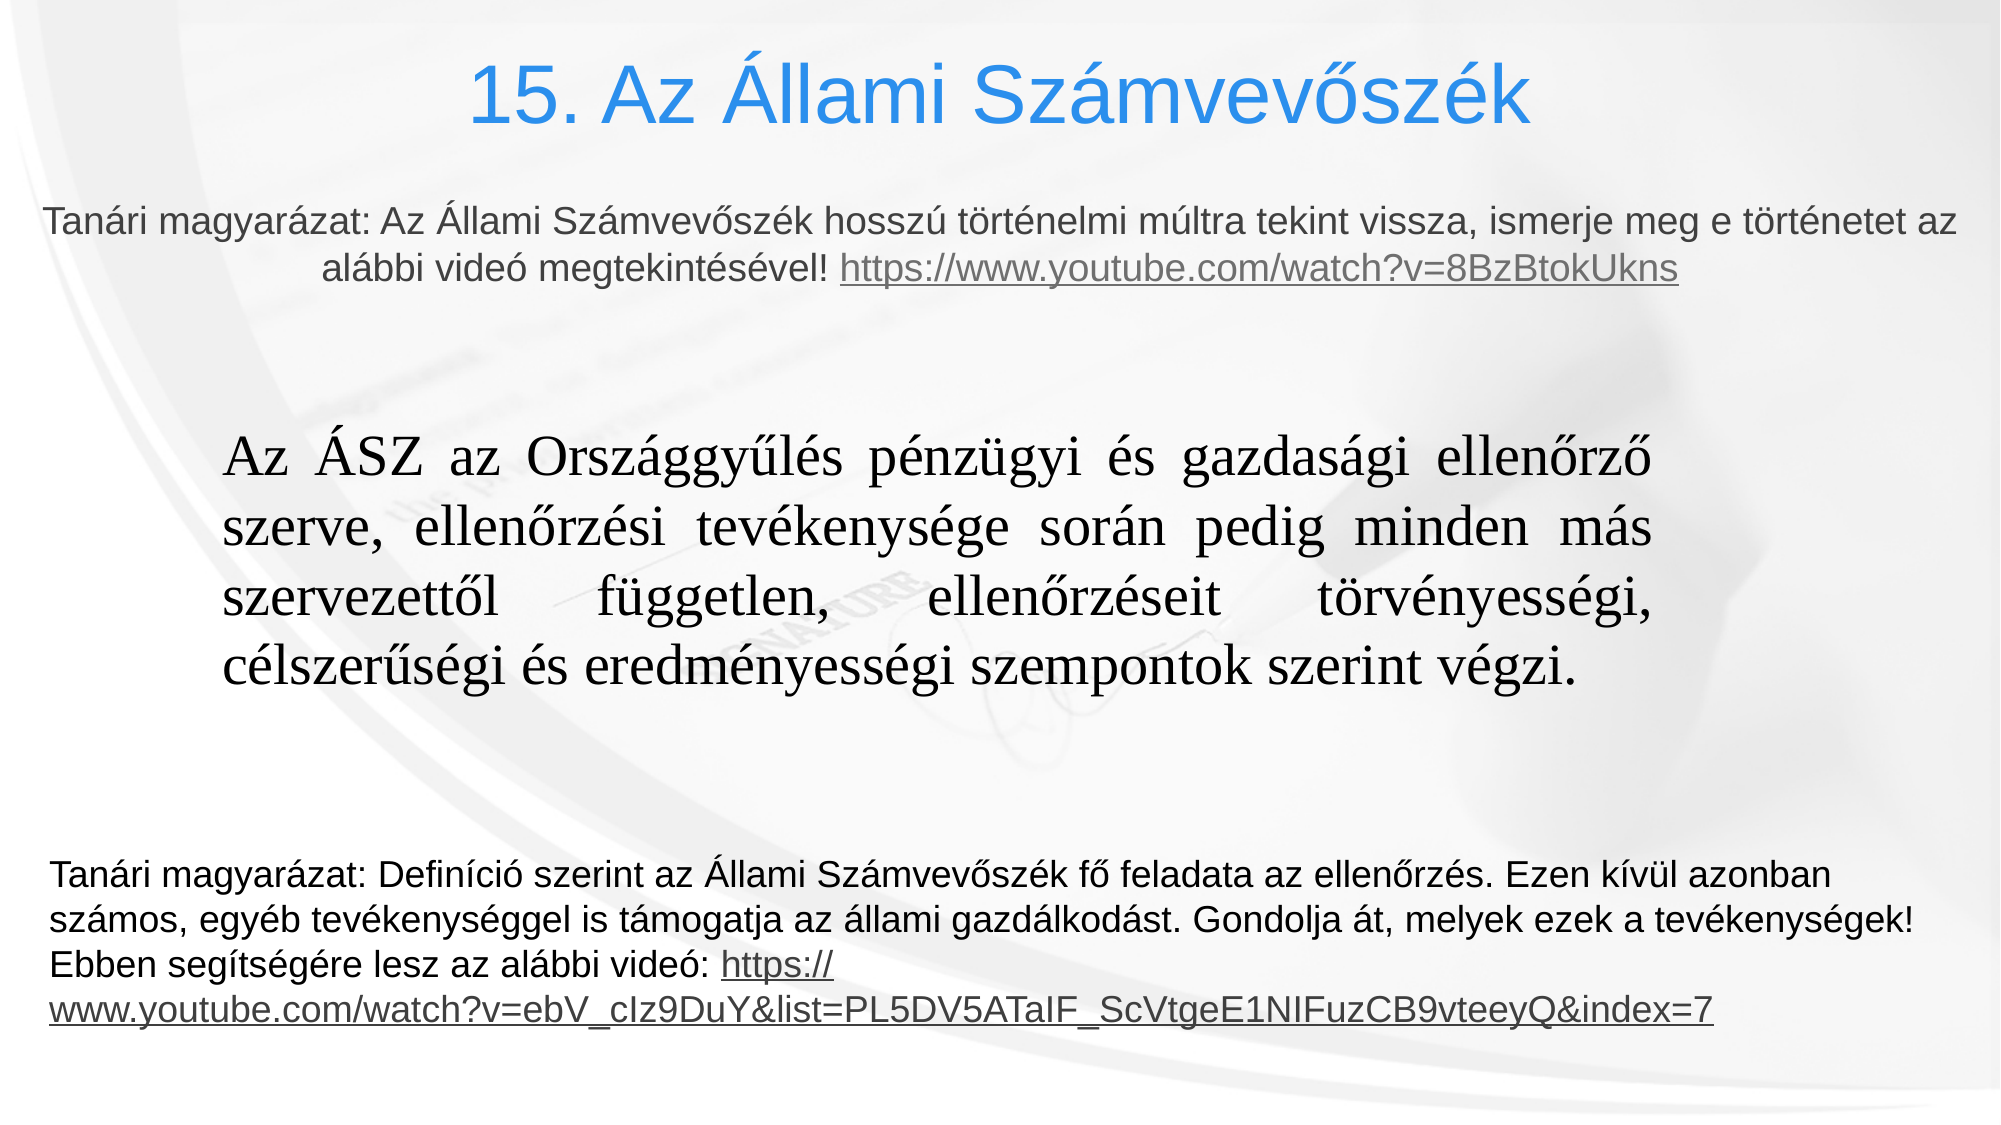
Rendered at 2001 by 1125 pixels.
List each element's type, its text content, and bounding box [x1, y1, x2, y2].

picture [0, 0, 2001, 1125]
text_box Tanári magyarázat: Definíció szerint az Állami Számvevőszék fő feladata az ellenőrzés. Ezen kívül azonban számos, egyéb tevékenységgel is támogatja az állami gazdálkodást. Gondolja át, melyek ezek a tevékenységek! Ebben segítségére lesz az alábbi videó: https://www.youtube.com/watch?v=ebV_cIz9DuY&list=PL5DV5ATaIF_ScVtgeE1NIFuzCB9vteeyQ&index=7 [34, 842, 1980, 1082]
text_box Az ÁSZ az Országgyűlés pénzügyi és gazdasági ellenőrző szerve, ellenőrzési tevékenysége során pedig minden más szervezettől független, ellenőrzéseit törvényességi, célszerűségi és eredményességi szempontok szerint végzi. [207, 409, 1669, 731]
list Tanári magyarázat: Az Állami Számvevőszék hosszú történelmi múltra tekint vissza, ismerje meg e történetet az alábbi videó megtekintésével! https://www.youtube.com/watch?v=8BzBtokUkns [0, 238, 2000, 302]
list 15. Az Állami Számvevőszék [0, 26, 2000, 153]
